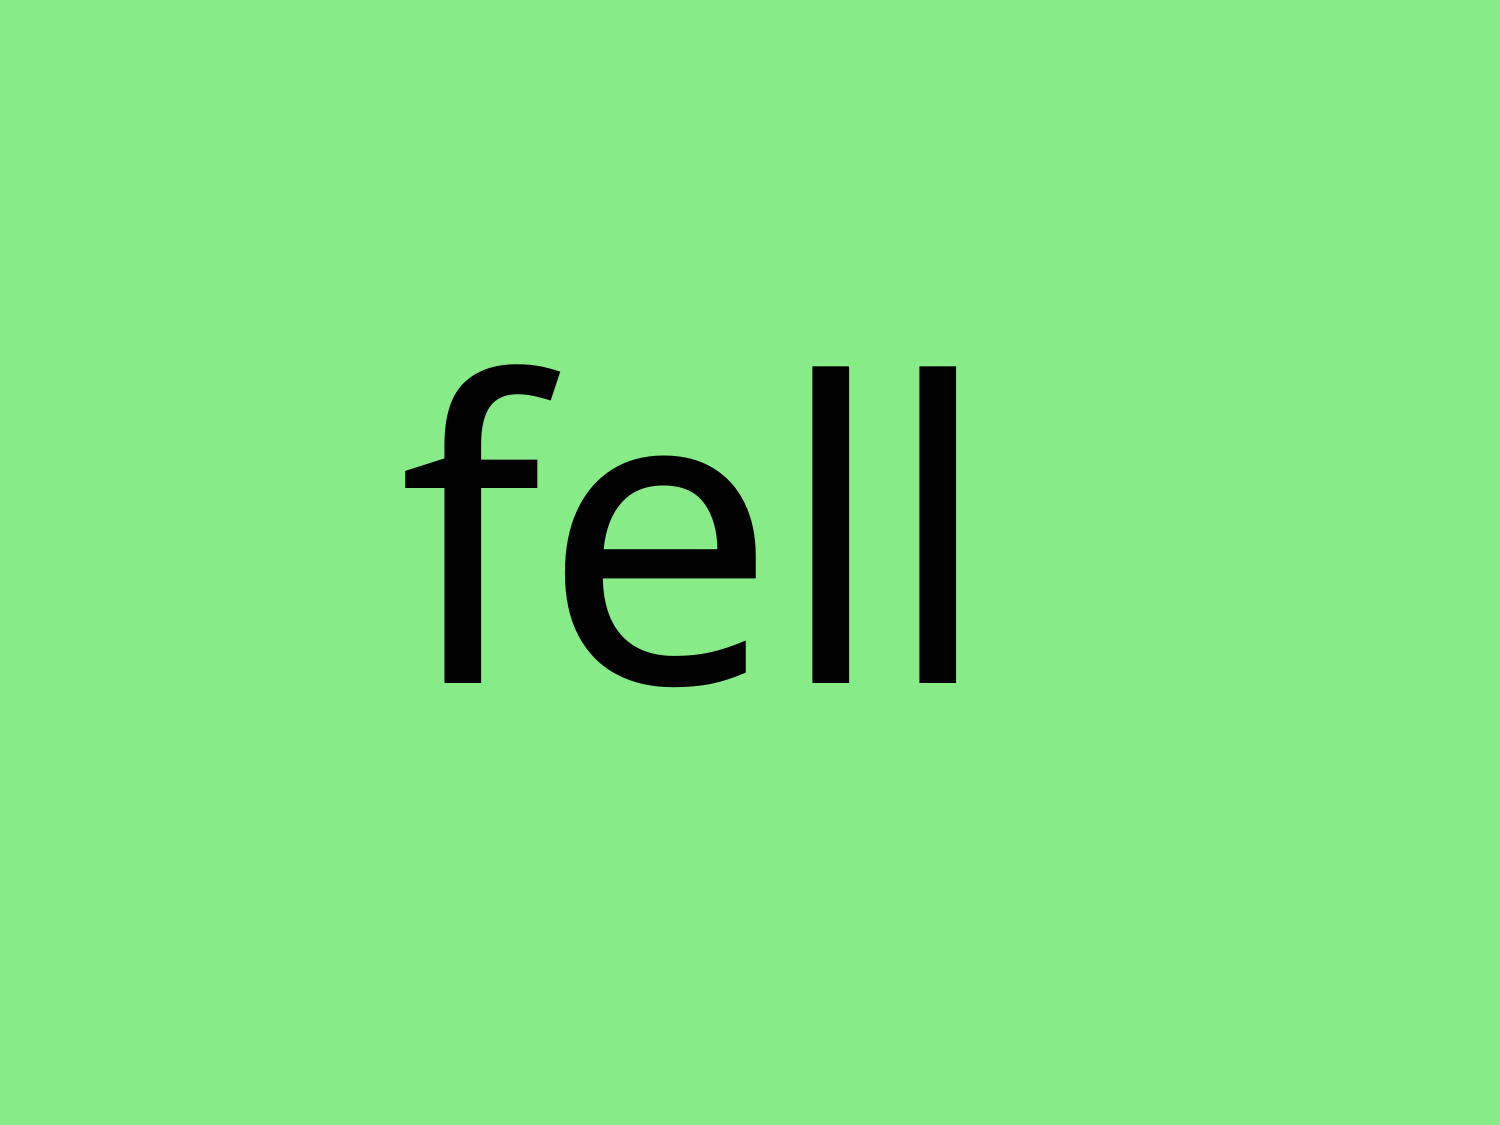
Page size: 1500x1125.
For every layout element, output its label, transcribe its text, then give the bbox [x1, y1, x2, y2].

text_box fell [41, 259, 1459, 775]
